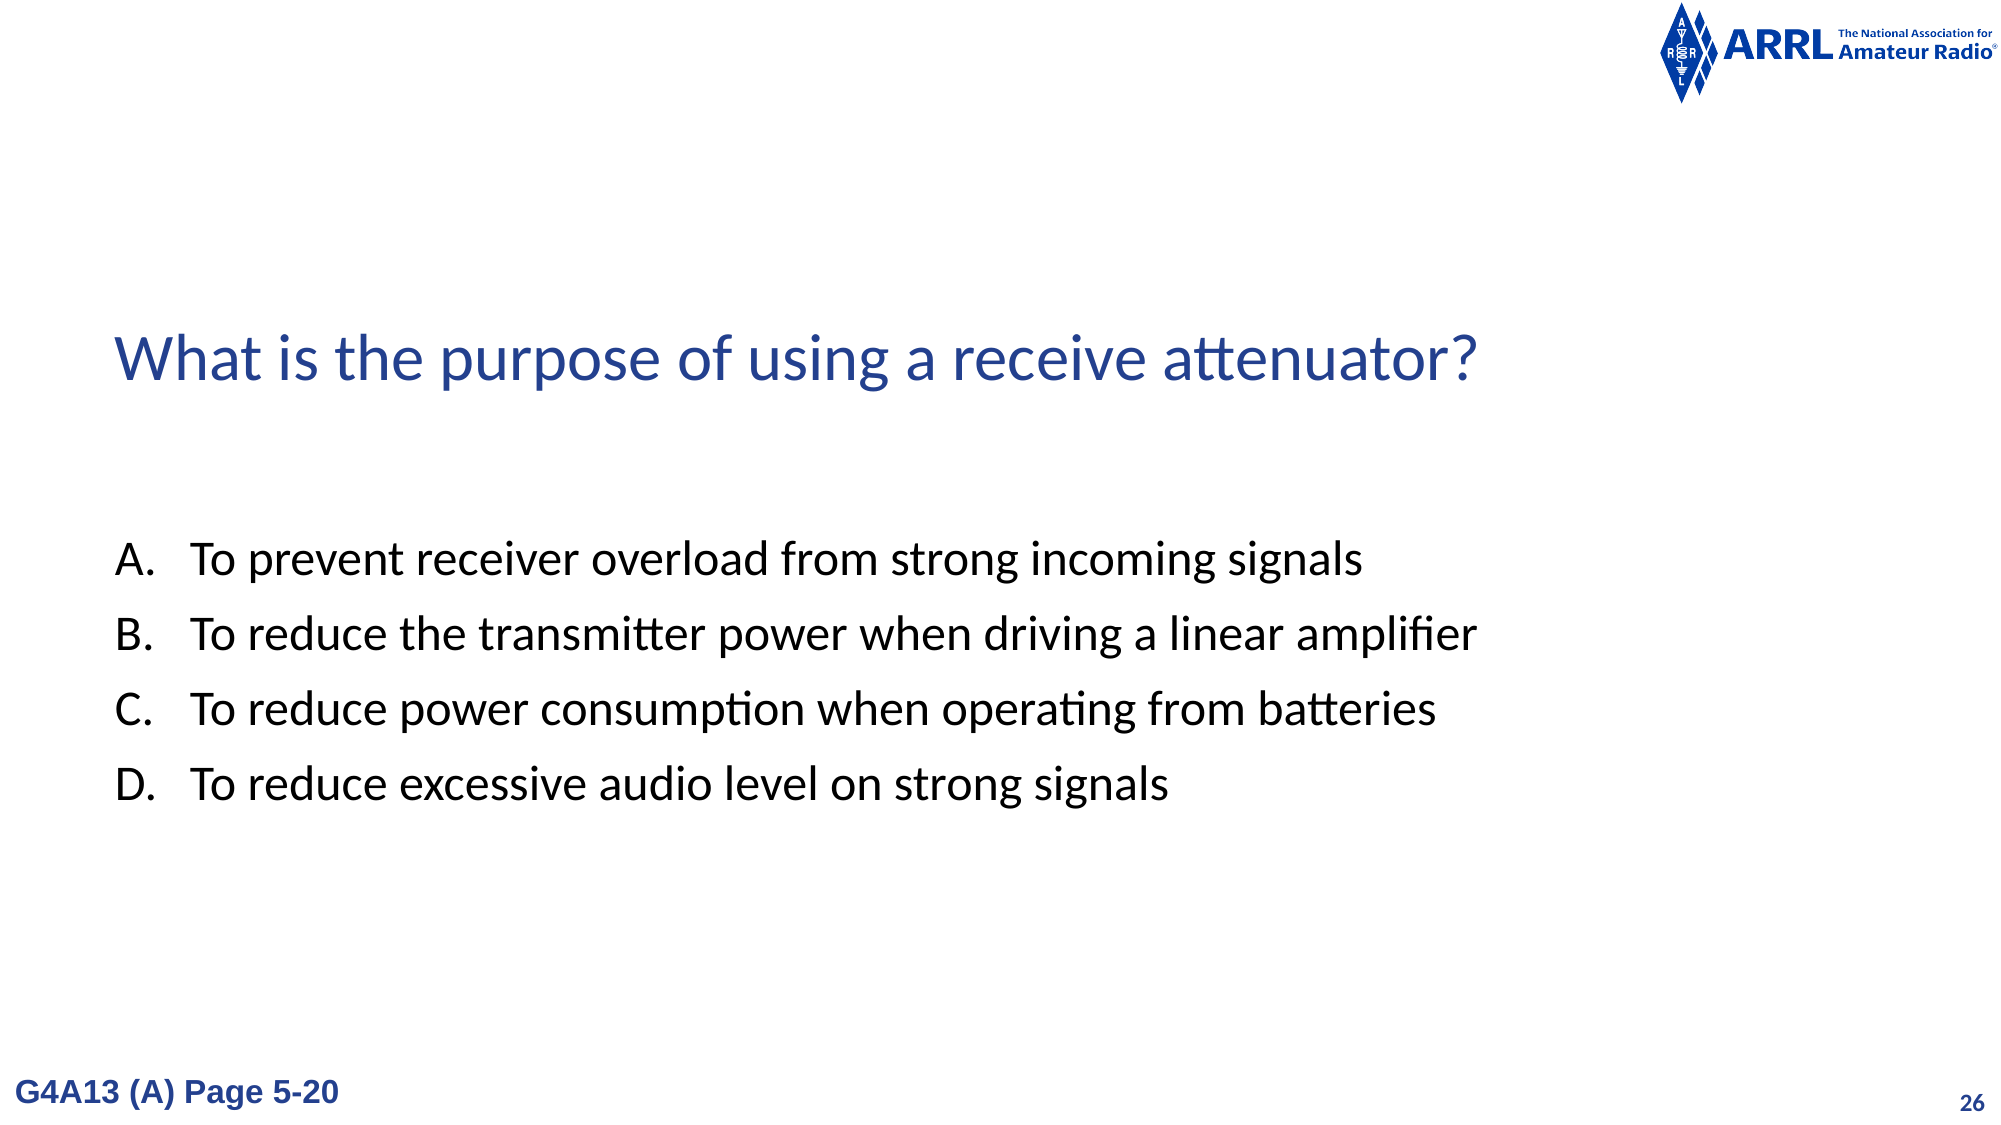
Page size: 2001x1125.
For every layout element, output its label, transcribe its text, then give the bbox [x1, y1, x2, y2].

list To prevent receiver overload from strong incoming signals To reduce the transmitter power when driving a linear amplifier To reduce power consumption when operating from batteries To reduce excessive audio level on strong signals [99, 525, 1900, 1005]
picture [1658, 0, 1999, 106]
title What is the purpose of using a receive attenuator? [99, 249, 1900, 468]
text_box G4A13 (A) Page 5-20 [0, 1062, 1313, 1118]
text_box 26 [1899, 1079, 2000, 1125]
